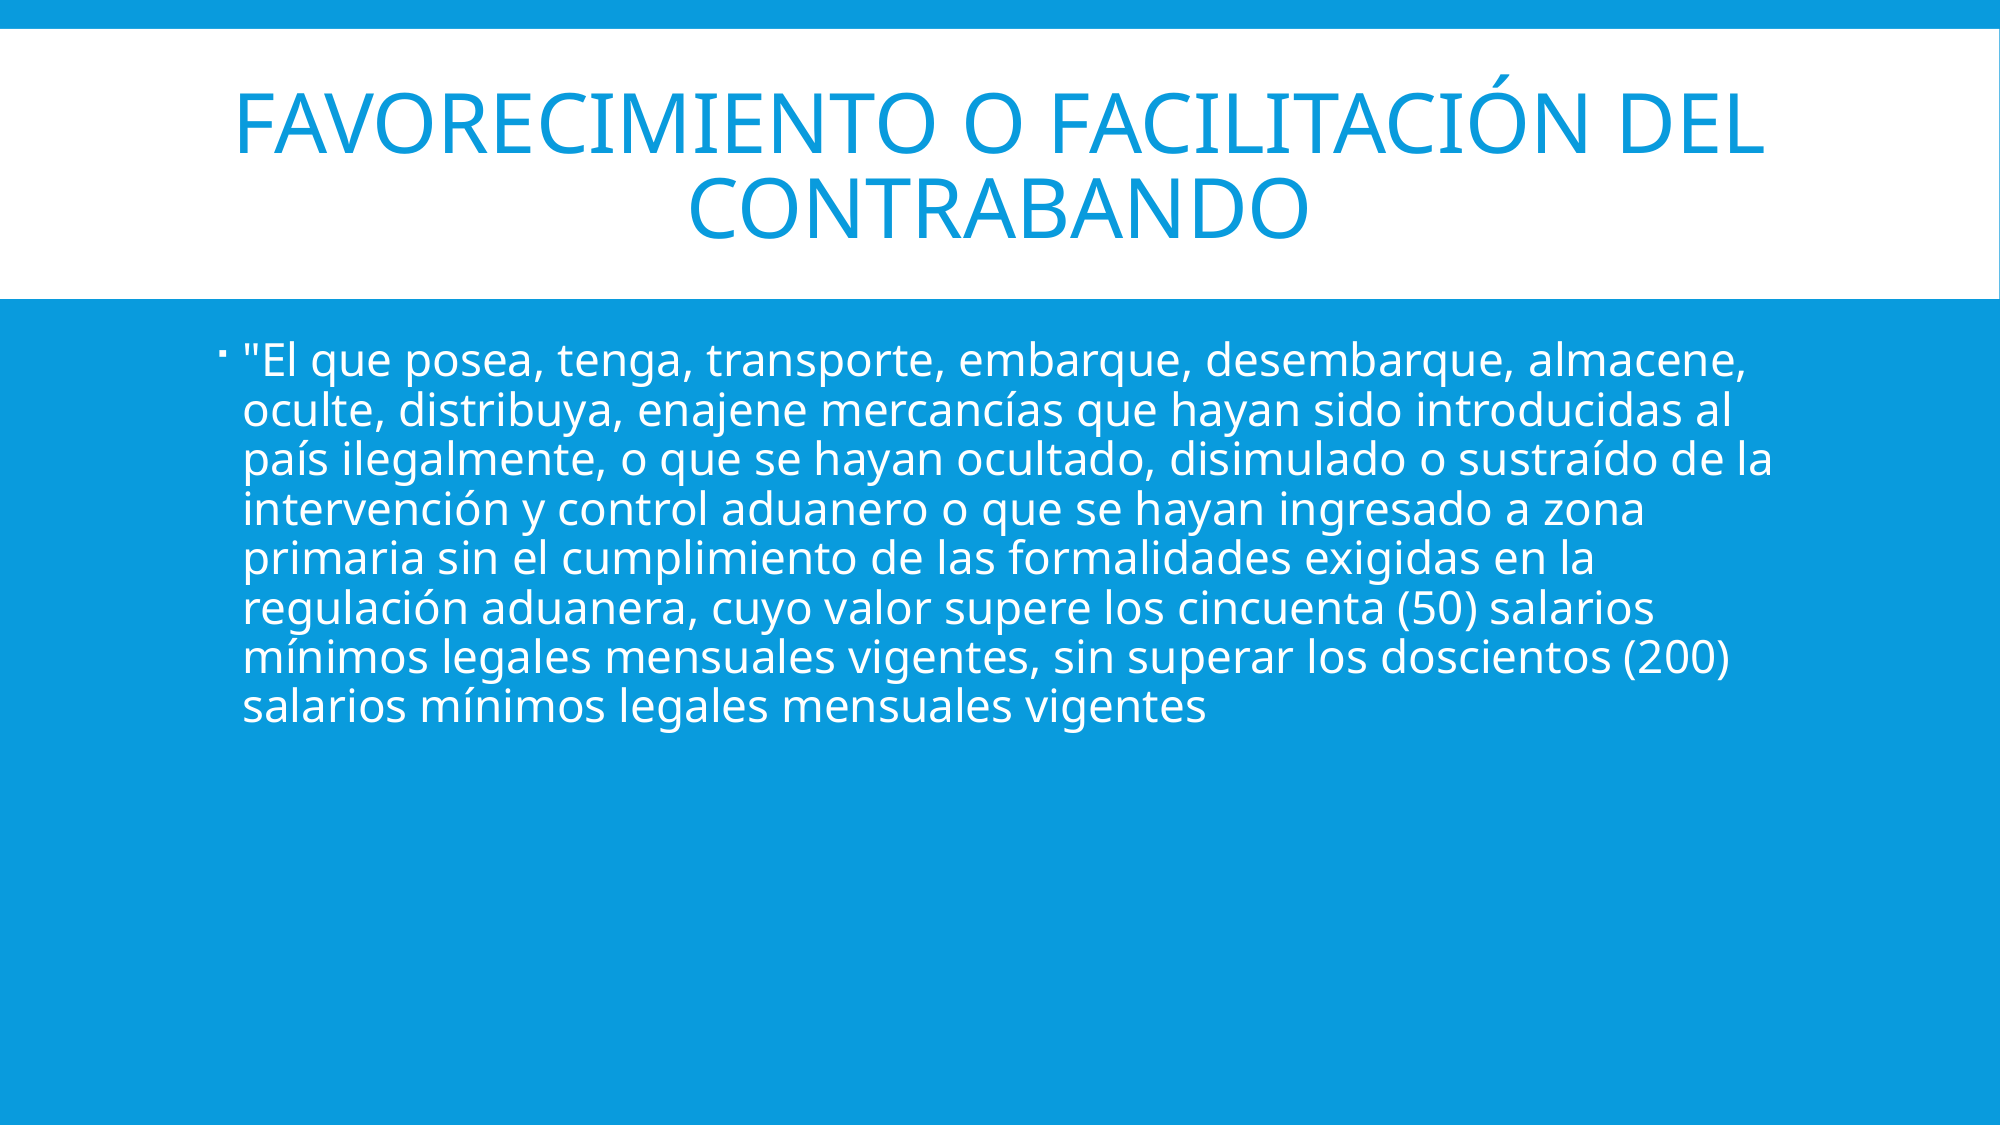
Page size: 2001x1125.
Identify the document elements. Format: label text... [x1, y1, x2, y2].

title Favorecimiento o facilitación del contrabando [197, 46, 1803, 294]
list "El que posea, tenga, transporte, embarque, desembarque, almacene, oculte, distribuya, enajene mercancías que hayan sido introducidas al país ilegalmente, o que se hayan ocultado, disimulado o sustraído de la intervención y control aduanero o que se hayan ingresado a zona primaria sin el cumplimiento de las formalidades exigidas en la regulación aduanera, cuyo valor supere los cincuenta (50) salarios mínimos legales mensuales vigentes, sin superar los doscientos (200) salarios mínimos legales mensuales vigentes [197, 329, 1803, 1021]
